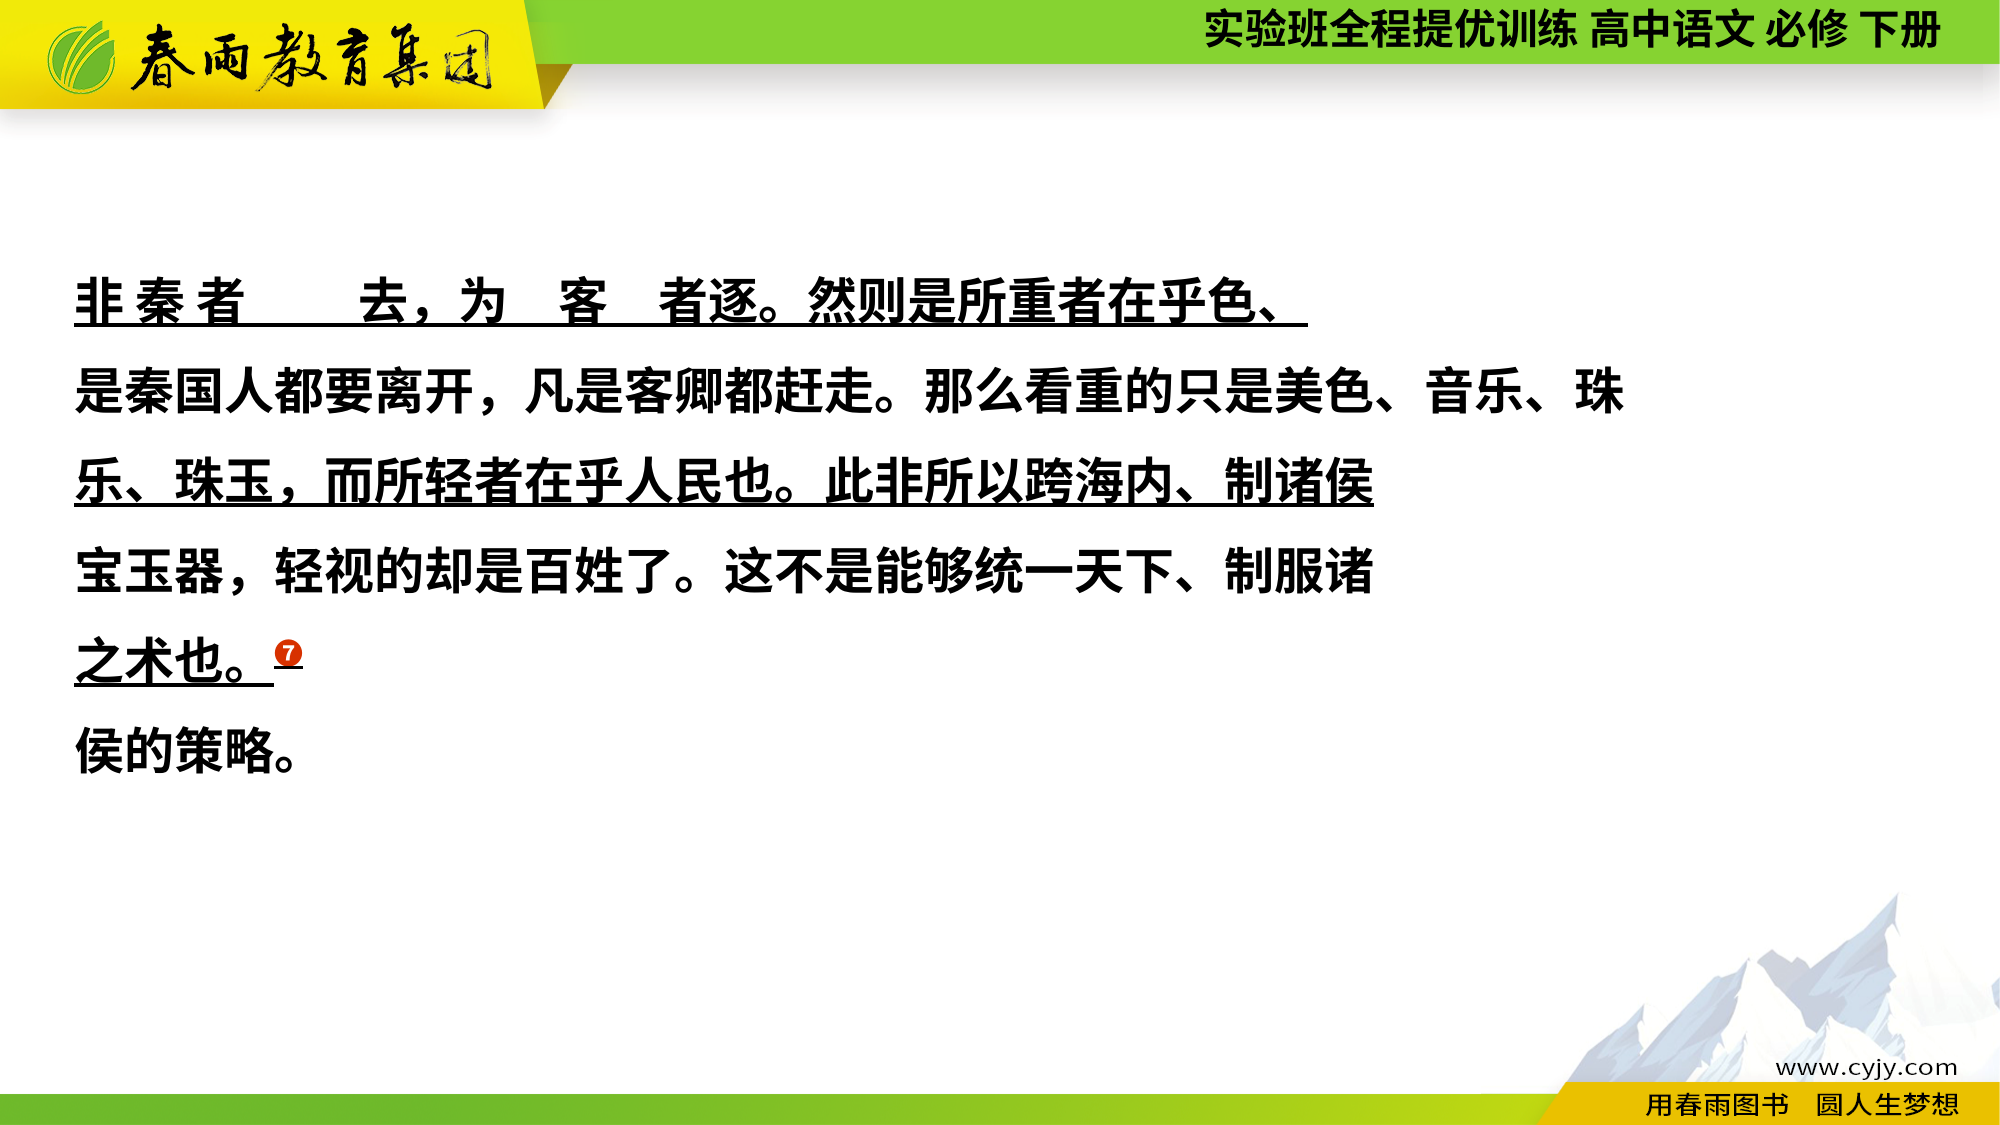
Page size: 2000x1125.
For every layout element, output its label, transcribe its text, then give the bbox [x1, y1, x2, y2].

list 非 秦 者 去，为 客 者逐。然则是所重者在乎色、 是秦国人都要离开，凡是客卿都赶走。那么看重的只是美色、音乐、珠 乐、珠玉，而所轻者在乎人民也。此非所以跨海内、制诸侯 宝玉器，轻视的却是百姓了。这不是能够统一天下、制服诸 之术也。❼ 侯的策略。 [59, 231, 1944, 793]
picture [0, 0, 2000, 1125]
